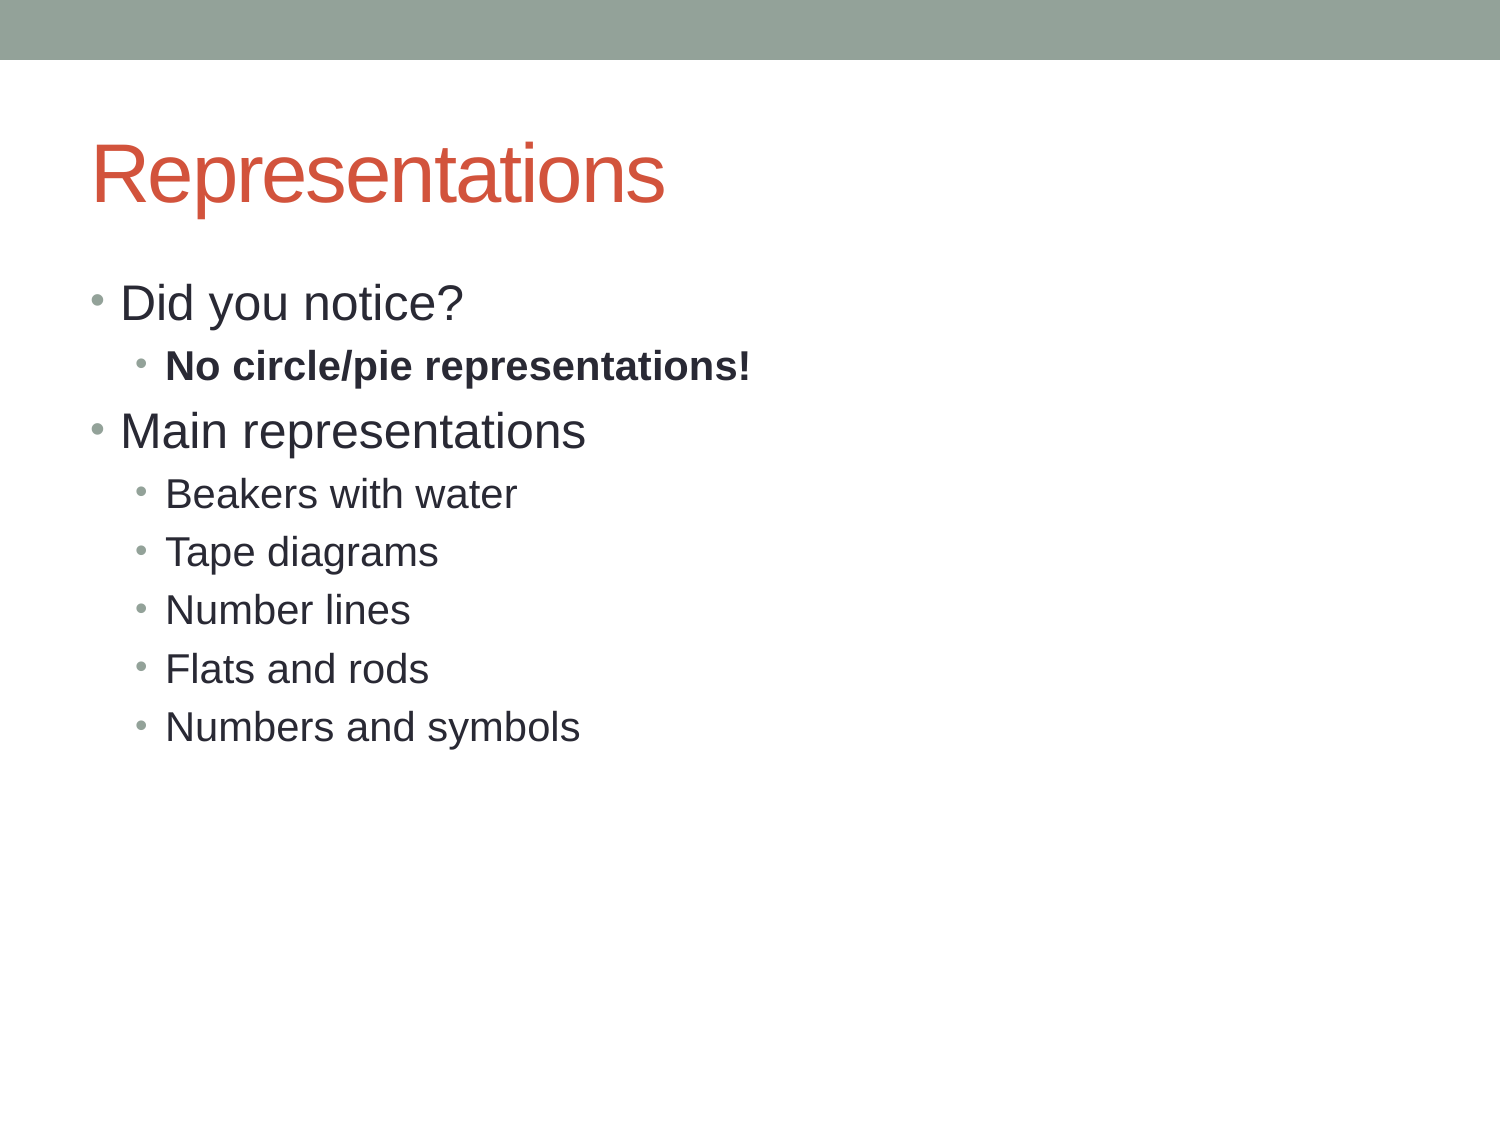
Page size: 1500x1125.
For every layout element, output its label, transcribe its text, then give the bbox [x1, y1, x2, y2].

list Did you notice? No circle/pie representations! Main representations Beakers with water Tape diagrams Number lines Flats and rods Numbers and symbols [75, 262, 1425, 1063]
title Representations [75, 87, 1425, 250]
